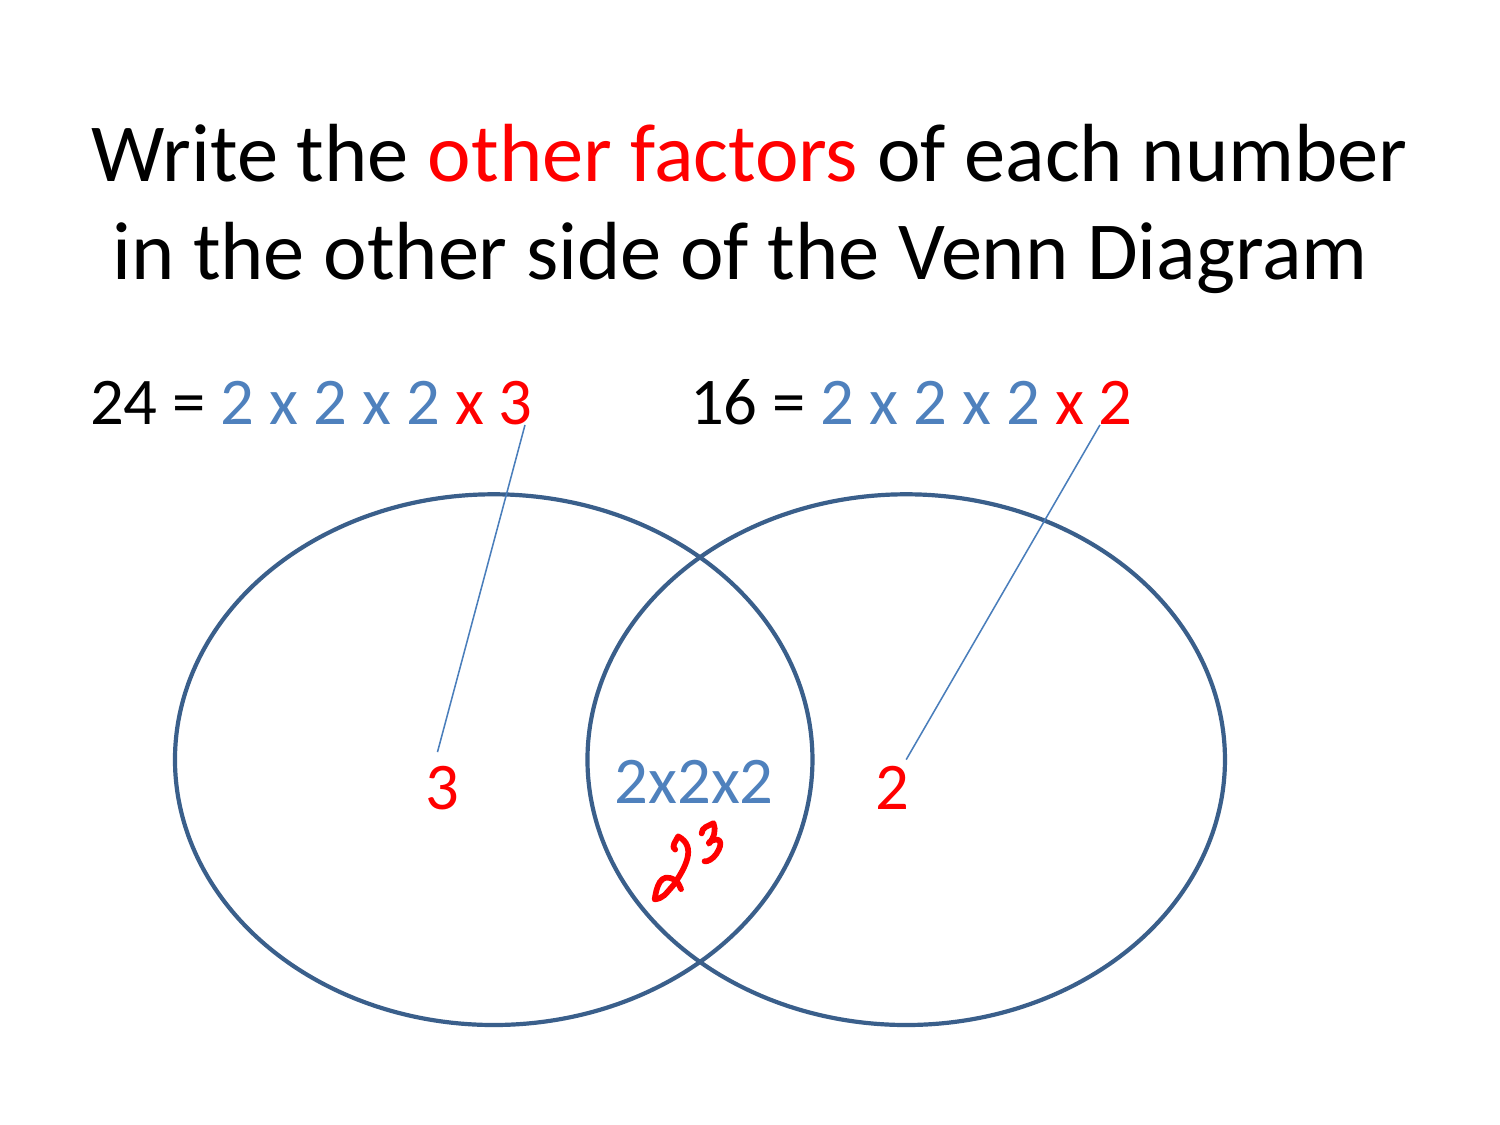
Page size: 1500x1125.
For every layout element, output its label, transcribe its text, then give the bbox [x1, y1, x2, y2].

text_box 2x2x2 [599, 729, 900, 735]
list 24 = 2 x 2 x 2 x 3 16 = 2 x 2 x 2 x 2 [74, 349, 1426, 1006]
title Write the other factors of each number in the other side of the Venn Diagram [74, 44, 1426, 349]
text_box [172, 497, 700, 1028]
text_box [905, 424, 1101, 760]
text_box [437, 424, 526, 753]
text_box [529, 493, 699, 735]
text_box [641, 549, 1228, 1028]
text_box 3 2 [260, 735, 1125, 911]
text_box [586, 492, 900, 735]
